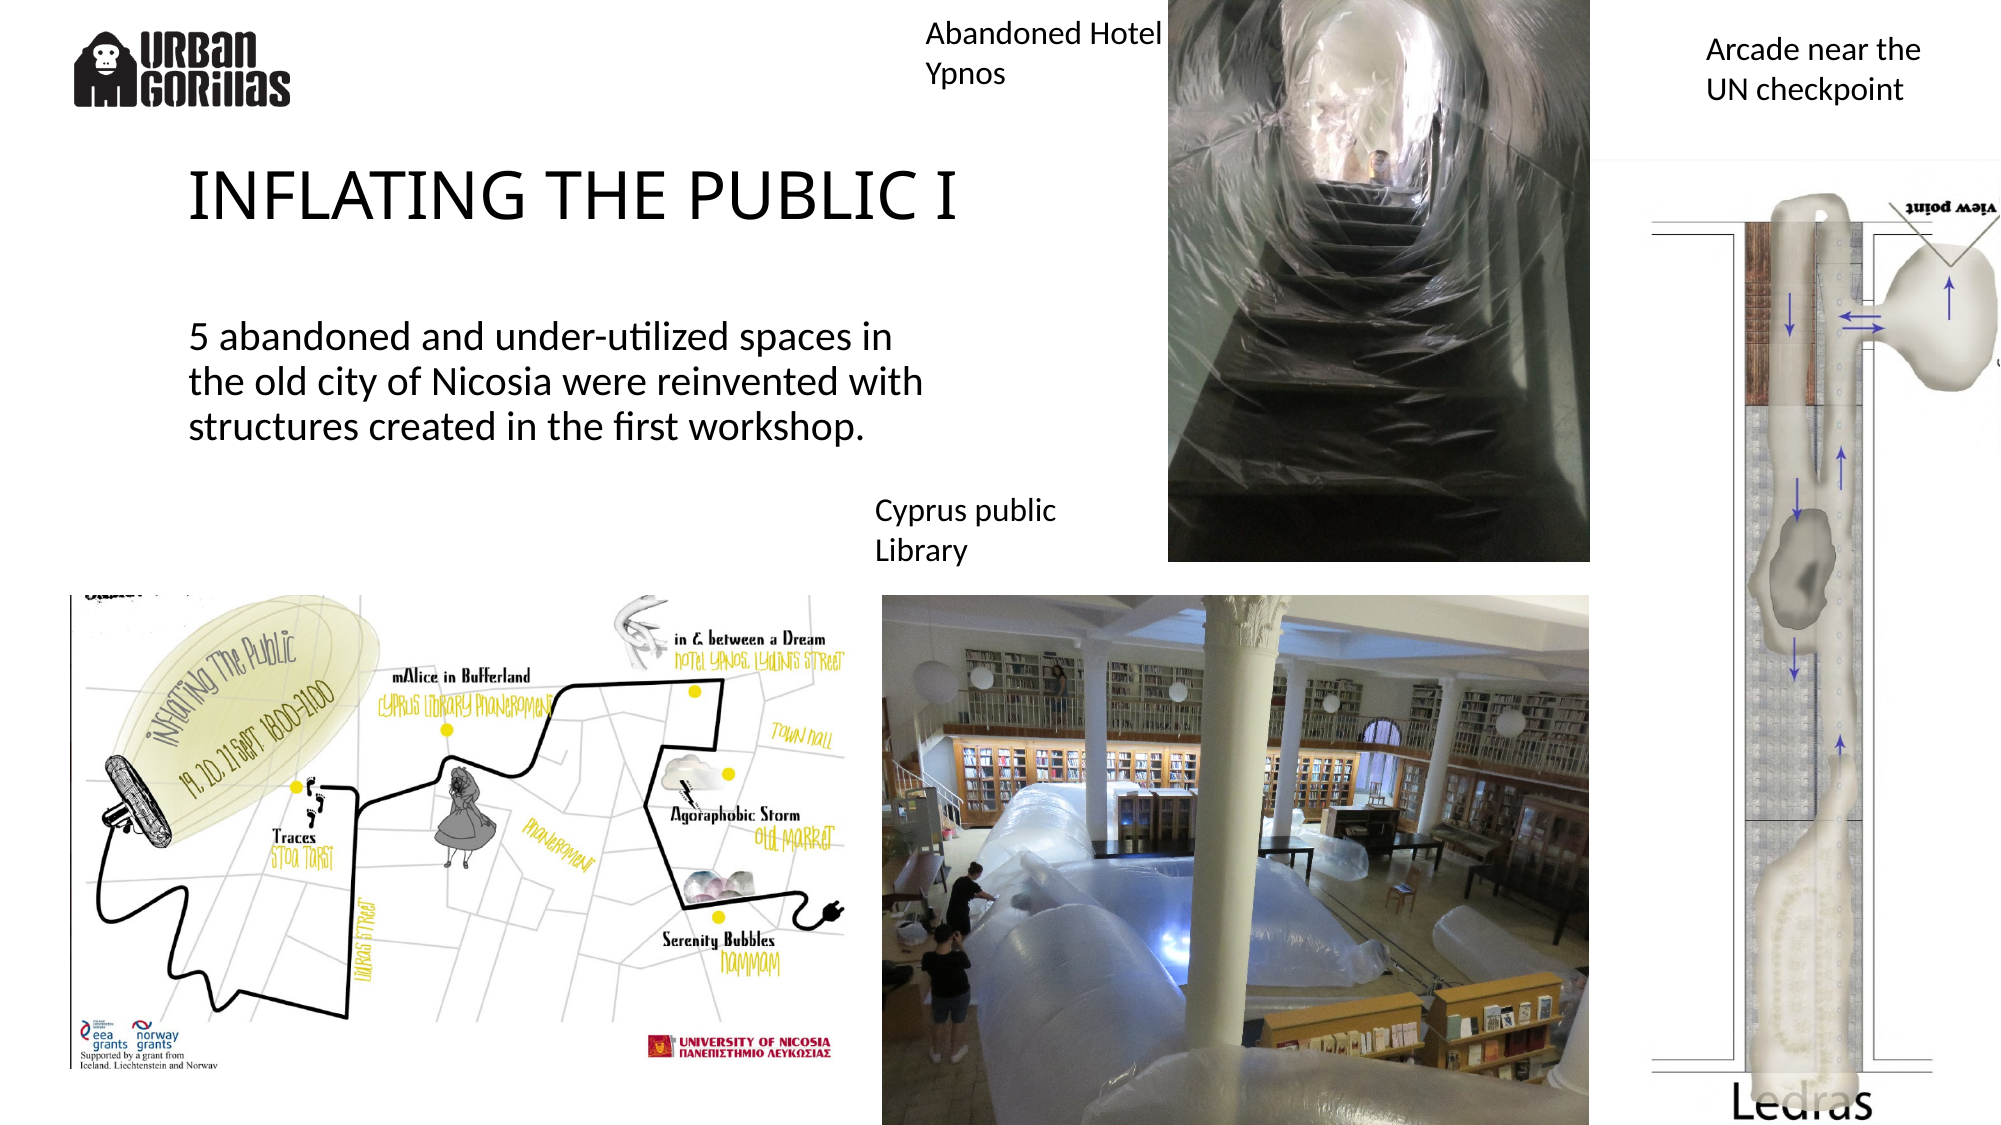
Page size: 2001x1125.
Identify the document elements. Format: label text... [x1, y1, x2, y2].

title INFLATING THE PUBLIC I [173, 89, 1168, 307]
text_box Cyprus public Library [860, 480, 1138, 576]
text_box Arcade near the UN checkpoint [1691, 19, 1969, 115]
picture [74, 31, 290, 107]
list 5 abandoned and under-utilized spaces in the old city of Nicosia were reinvented with structures created in the first workshop. [173, 307, 956, 1109]
title INFLATING THE PUBLIC I [1590, 89, 1899, 307]
text_box Abandoned Hotel Ypnos [910, 3, 1168, 89]
picture [70, 595, 855, 1069]
picture [882, 0, 2000, 1125]
